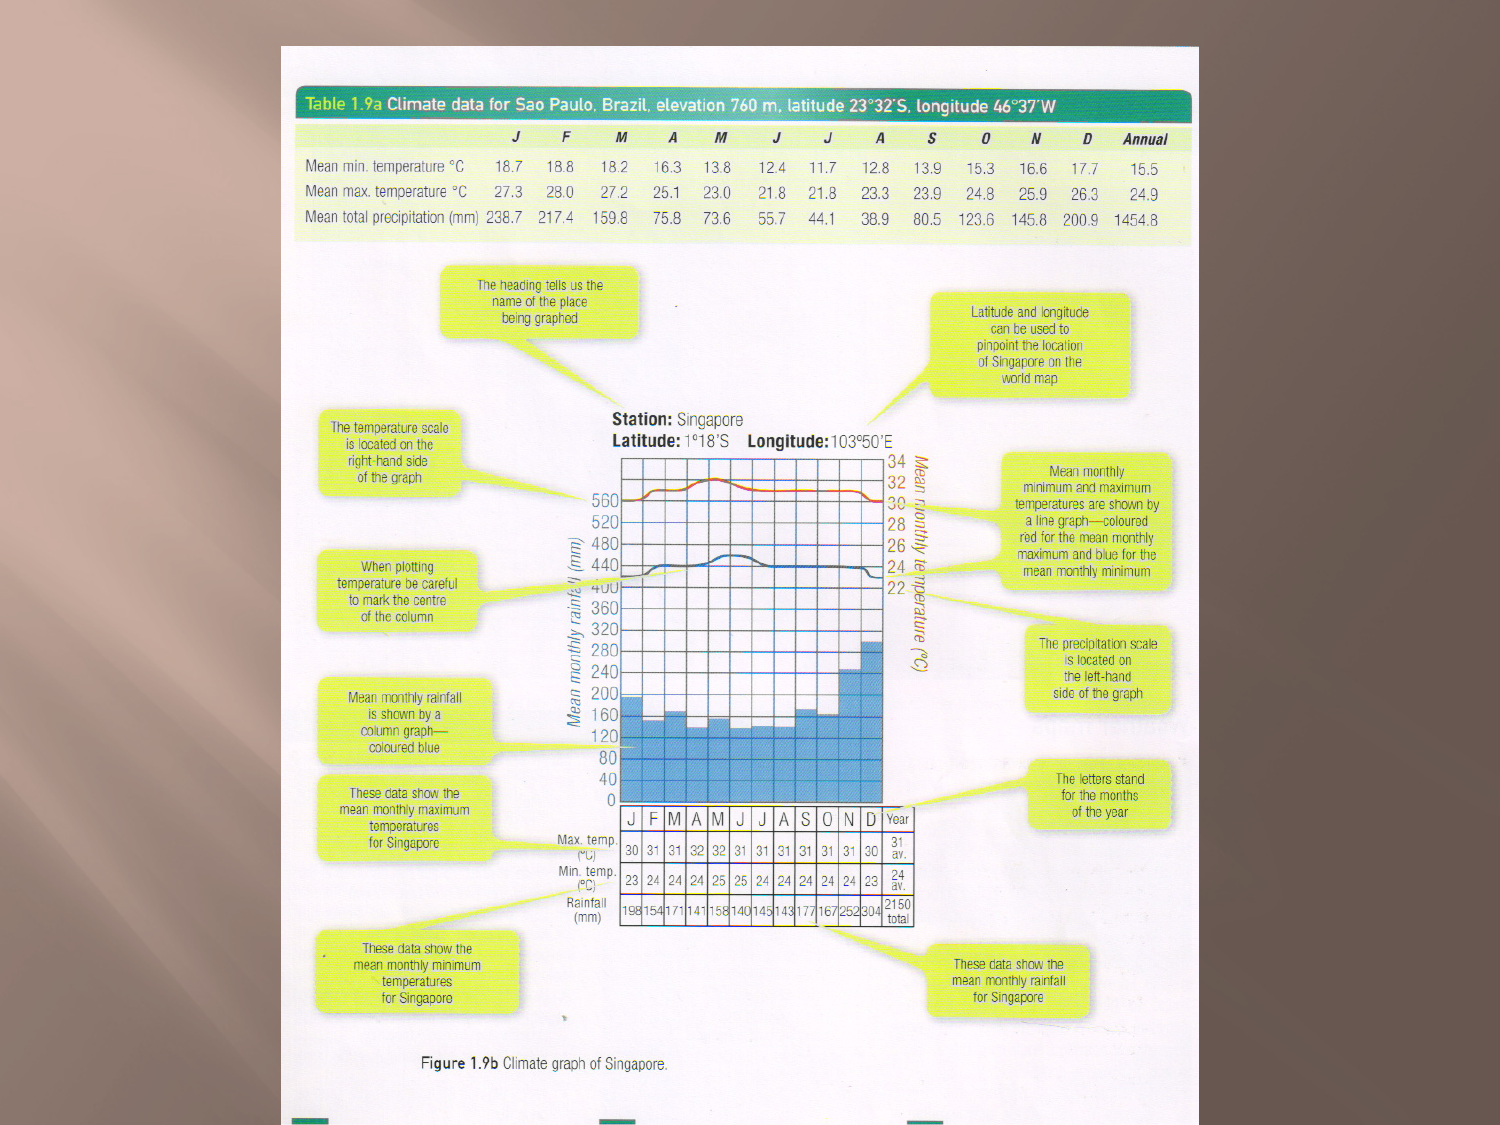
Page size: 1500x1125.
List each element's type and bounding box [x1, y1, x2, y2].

picture [280, 46, 1199, 1125]
